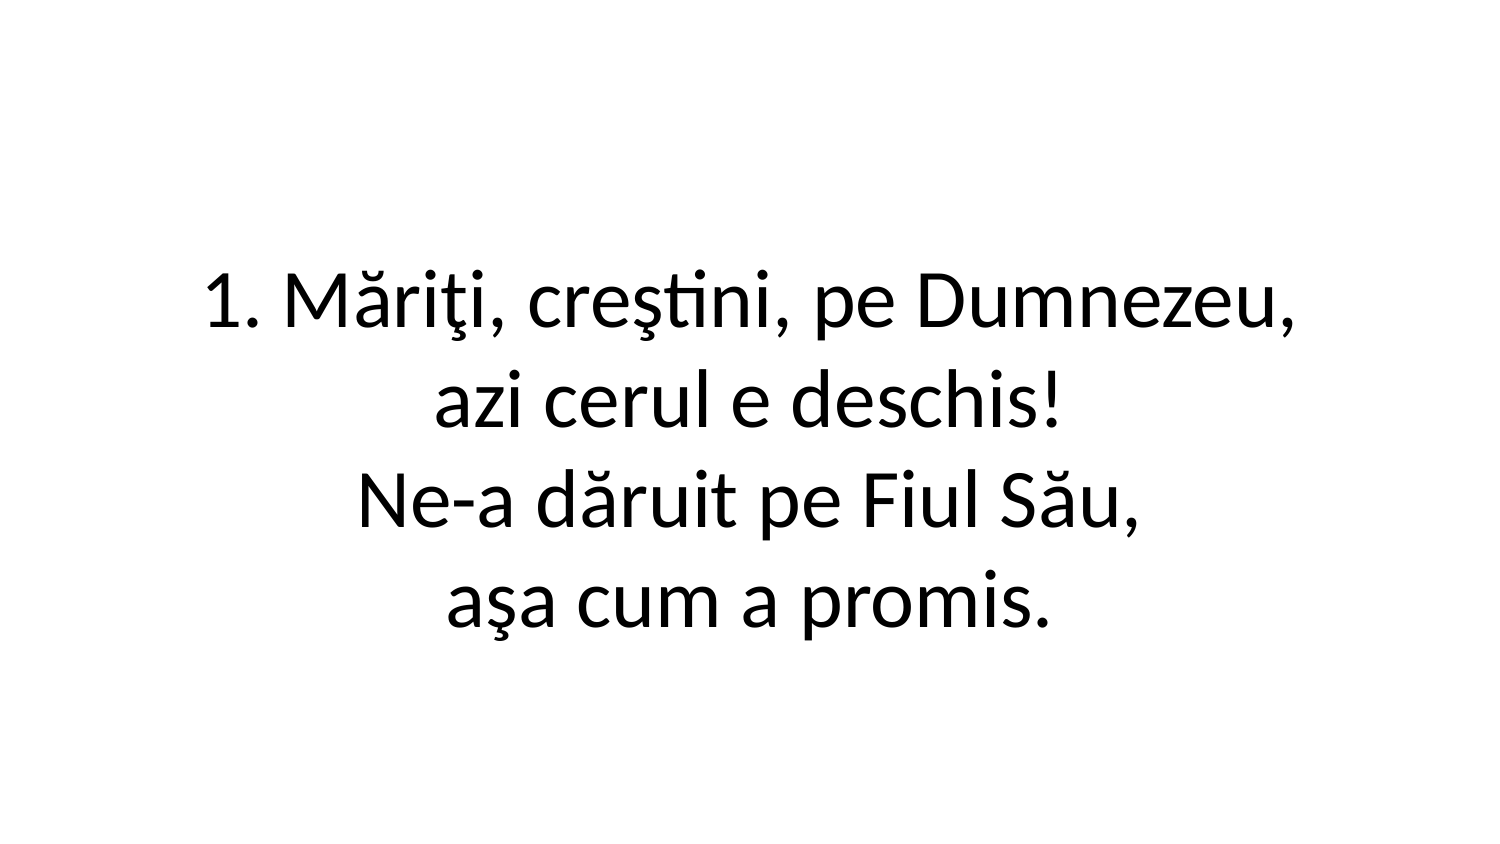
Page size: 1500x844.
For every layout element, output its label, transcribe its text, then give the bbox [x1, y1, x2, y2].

text_box 1. Măriţi, creştini, pe Dumnezeu, azi cerul e deschis! Ne-a dăruit pe Fiul Său, aşa cum a promis. [185, 192, 1315, 652]
